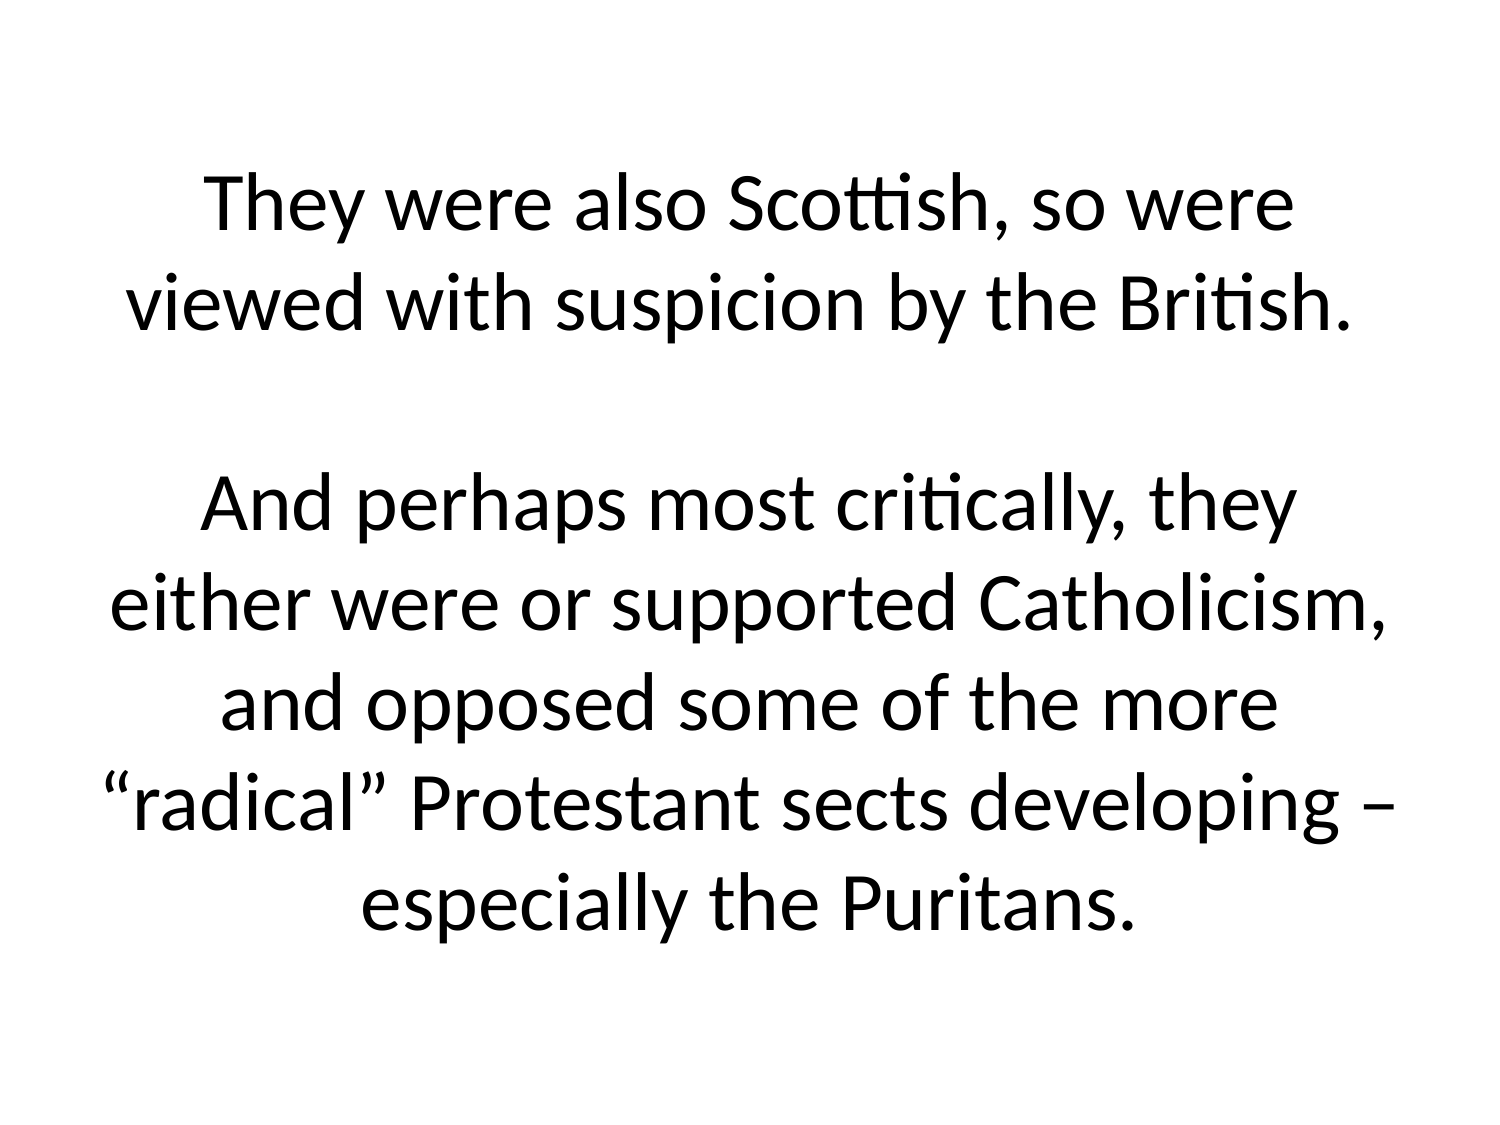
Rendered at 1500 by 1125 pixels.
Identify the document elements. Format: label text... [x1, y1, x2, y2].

title They were also Scottish, so were viewed with suspicion by the British. And perhaps most critically, they either were or supported Catholicism, and opposed some of the more “radical” Protestant sects developing – especially the Puritans. [74, 44, 1426, 1051]
